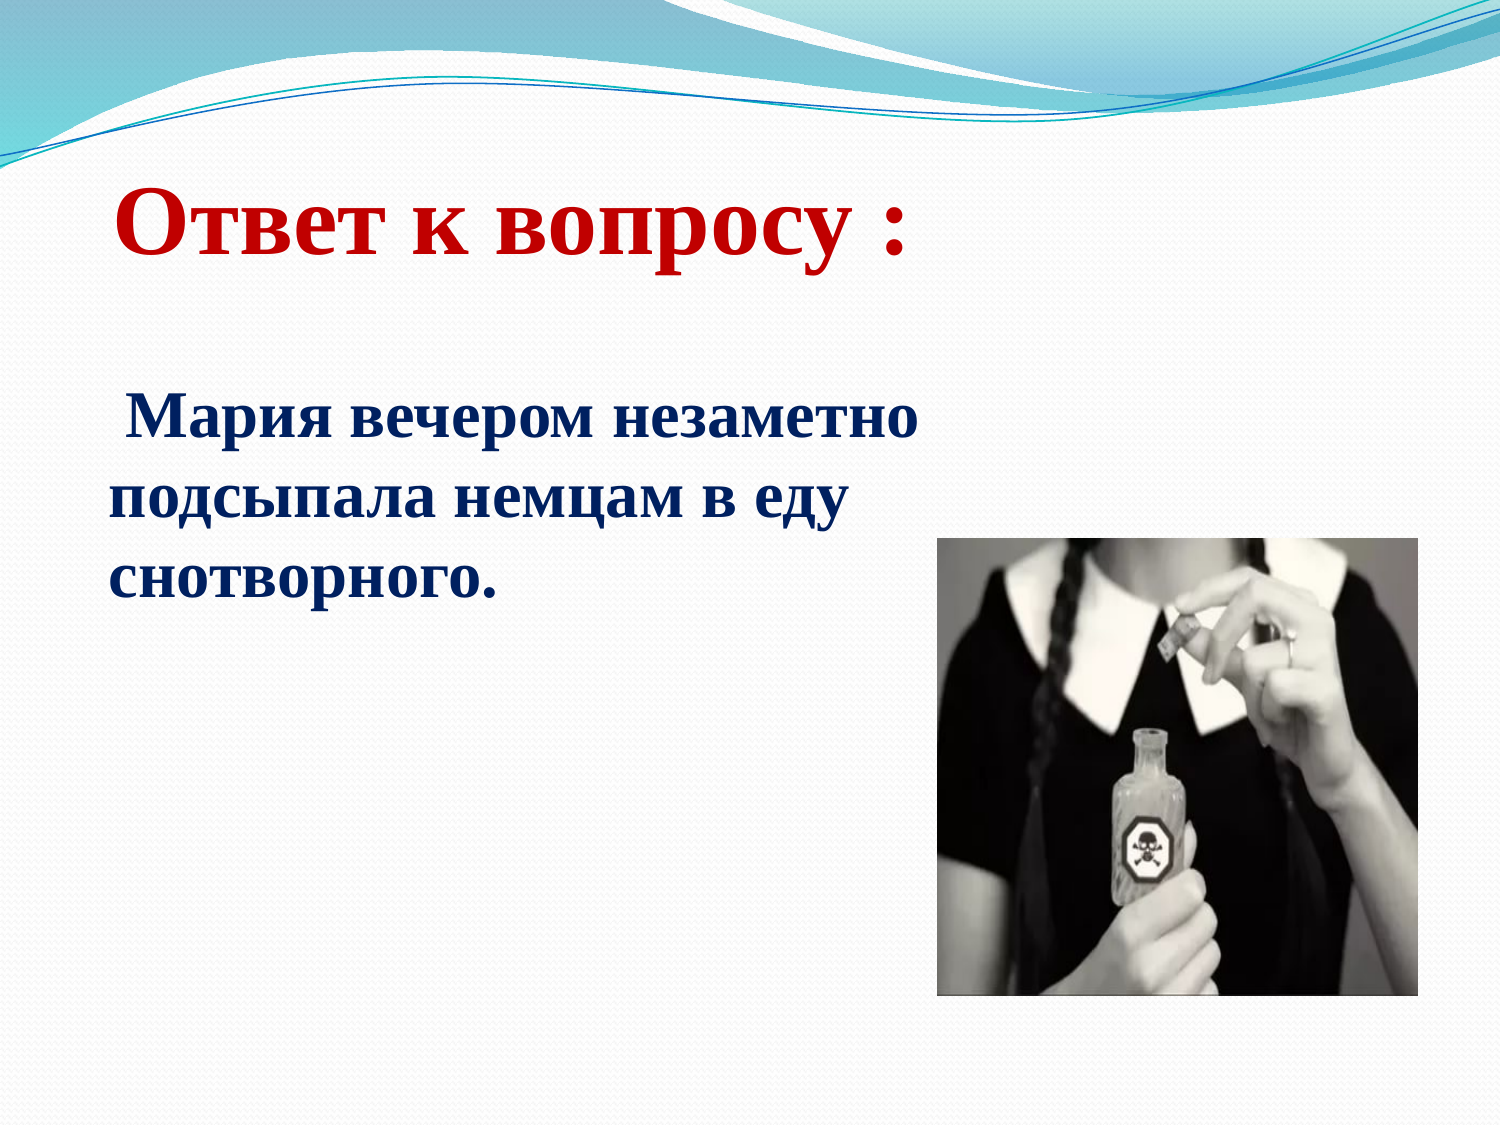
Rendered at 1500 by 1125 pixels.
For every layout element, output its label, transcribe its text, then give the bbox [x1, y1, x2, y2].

title Ответ к вопросу : [112, 84, 1043, 275]
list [937, 538, 1419, 997]
list Мария вечером незаметно подсыпала немцам в еду снотворного. [105, 269, 954, 1020]
